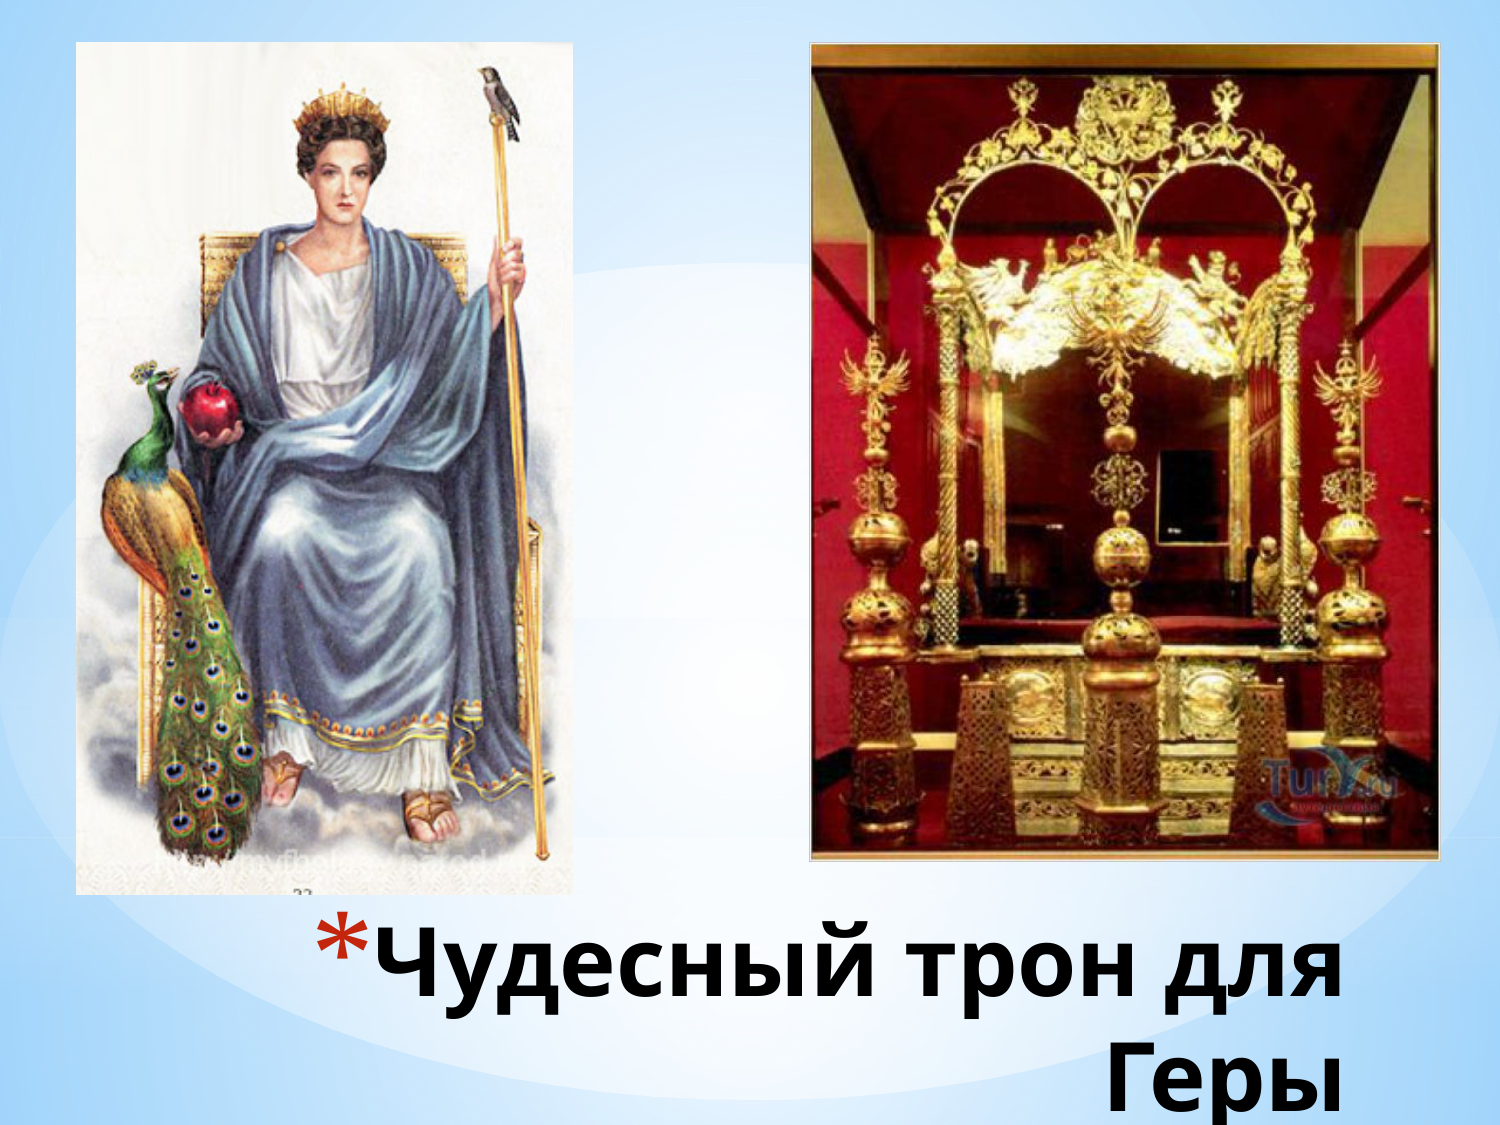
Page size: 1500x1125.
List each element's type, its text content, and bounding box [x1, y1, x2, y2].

title Чудесный трон для Геры [100, 893, 1363, 1047]
picture [808, 42, 1441, 862]
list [76, 42, 574, 896]
